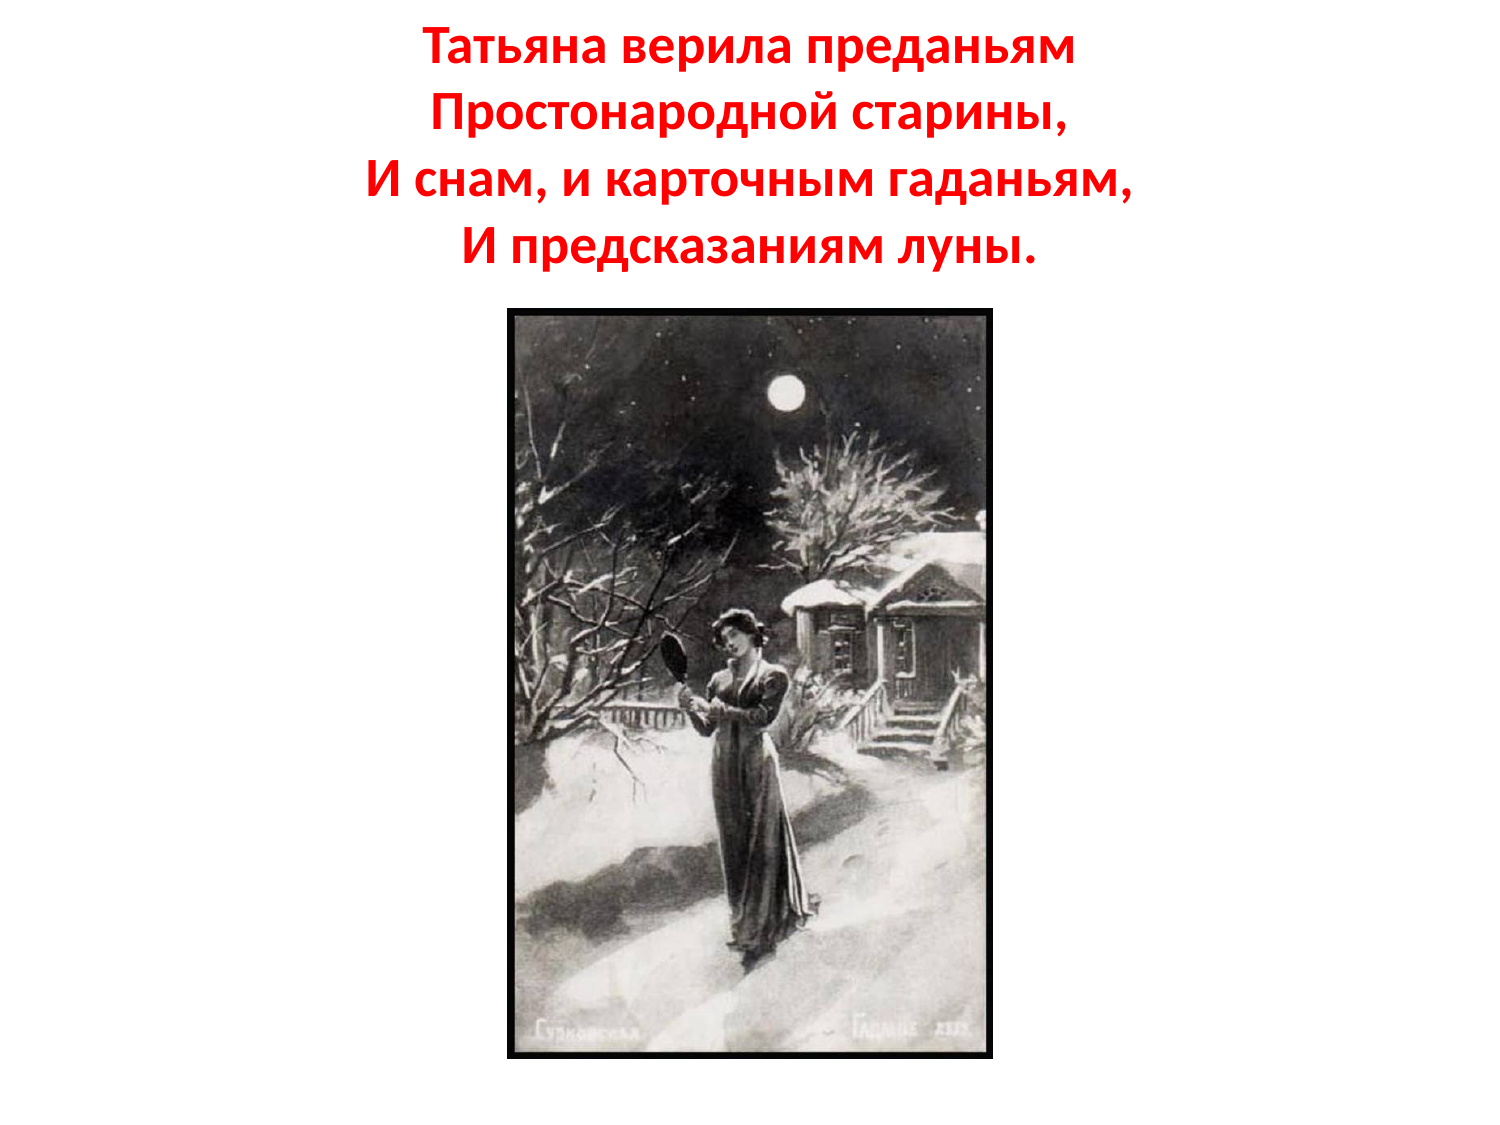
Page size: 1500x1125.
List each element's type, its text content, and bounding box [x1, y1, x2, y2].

title Татьяна верила преданьям Простонародной старины, И снам, и карточным гаданьям, И предсказаниям луны. [75, 0, 1425, 386]
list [507, 308, 993, 1060]
